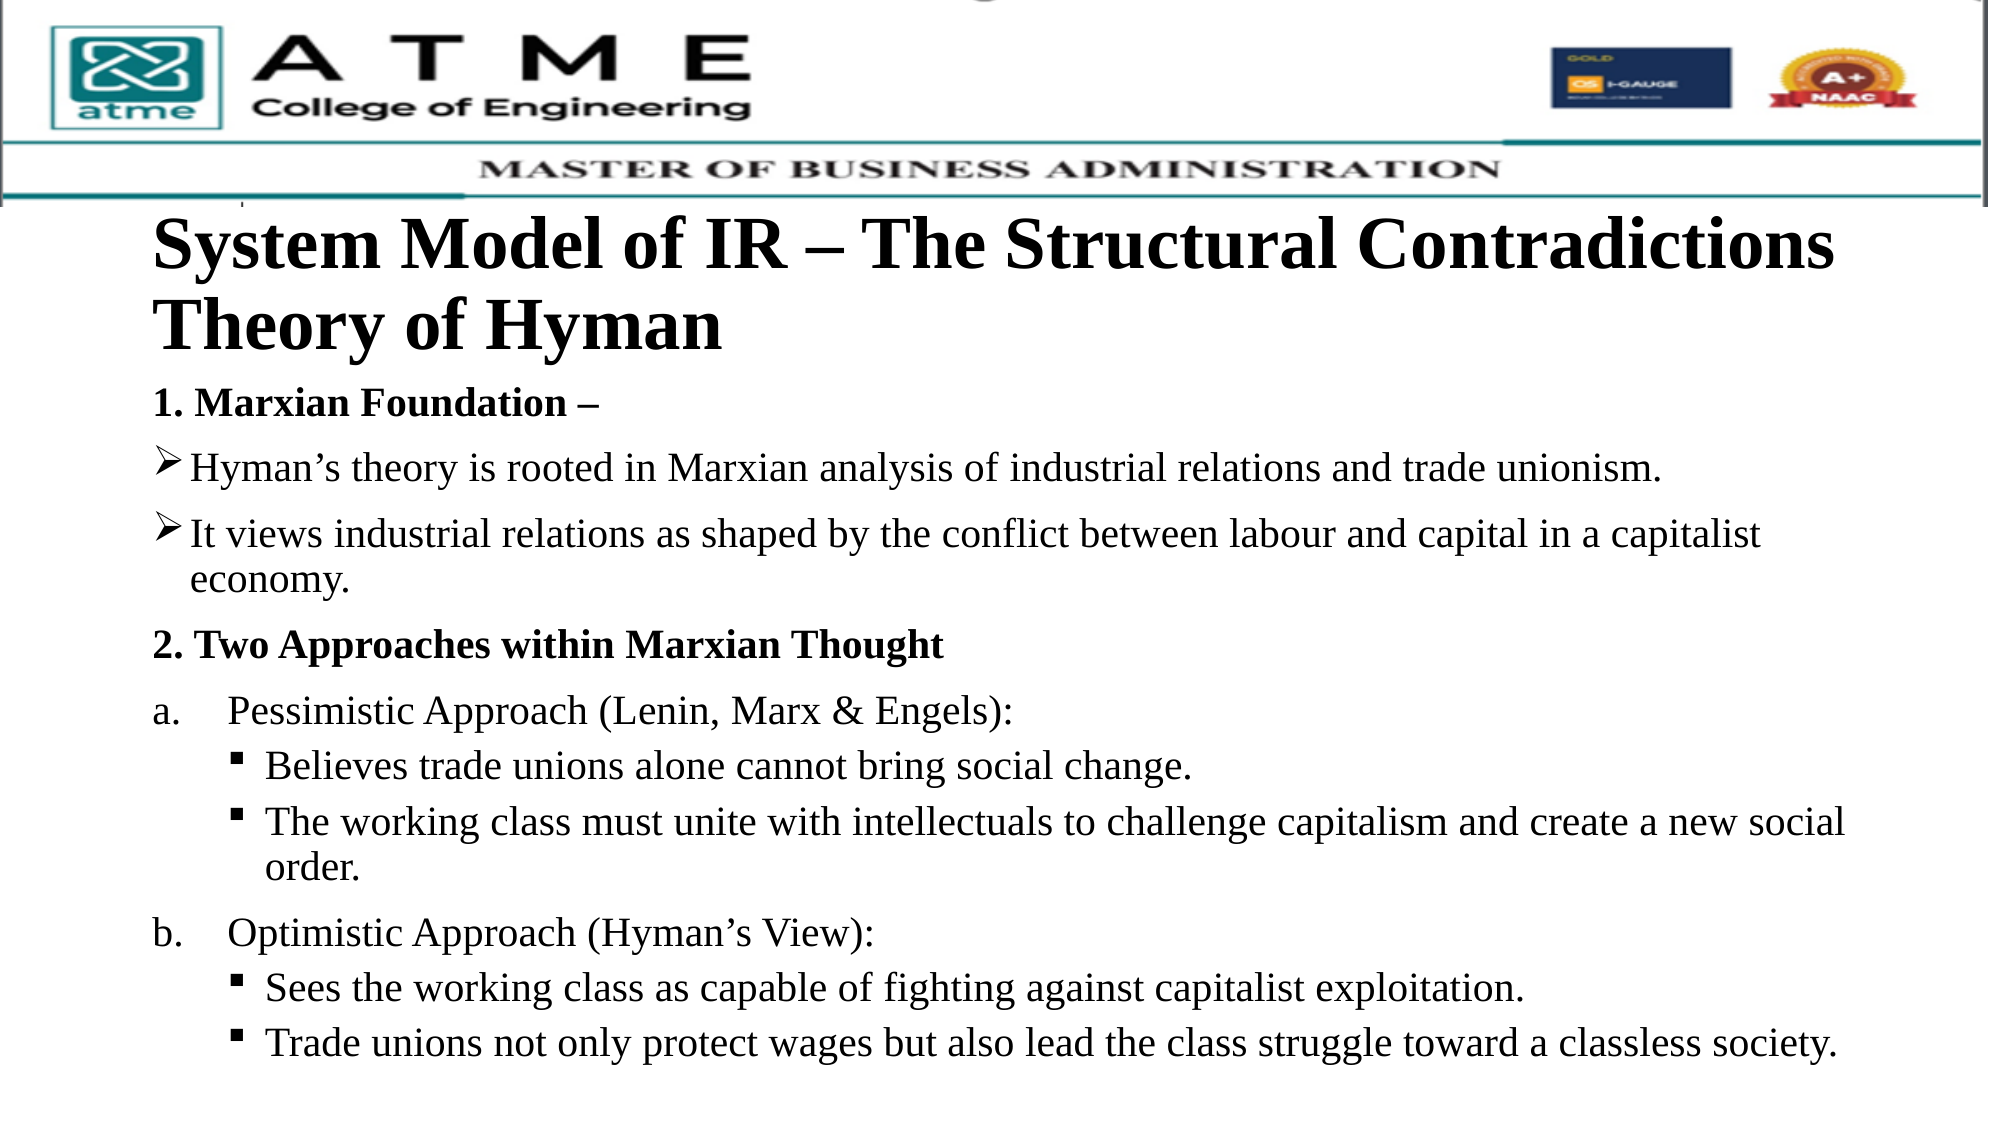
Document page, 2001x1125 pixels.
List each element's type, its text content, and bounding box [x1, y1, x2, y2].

title System Model of IR – The Structural Contradictions Theory of Hyman [137, 176, 1863, 372]
list 1. Marxian Foundation – Hyman’s theory is rooted in Marxian analysis of industrial relations and trade unionism. It views industrial relations as shaped by the conflict between labour and capital in a capitalist economy. 2. Two Approaches within Marxian Thought Pessimistic Approach (Lenin, Marx & Engels): Believes trade unions alone cannot bring social change. The working class must unite with intellectuals to challenge capitalism and create a new social order. Optimistic Approach (Hyman’s View): Sees the working class as capable of fighting against capitalist exploitation. Trade unions not only protect wages but also lead the class struggle toward a classless society. [137, 372, 1863, 1110]
picture [0, 0, 1988, 207]
